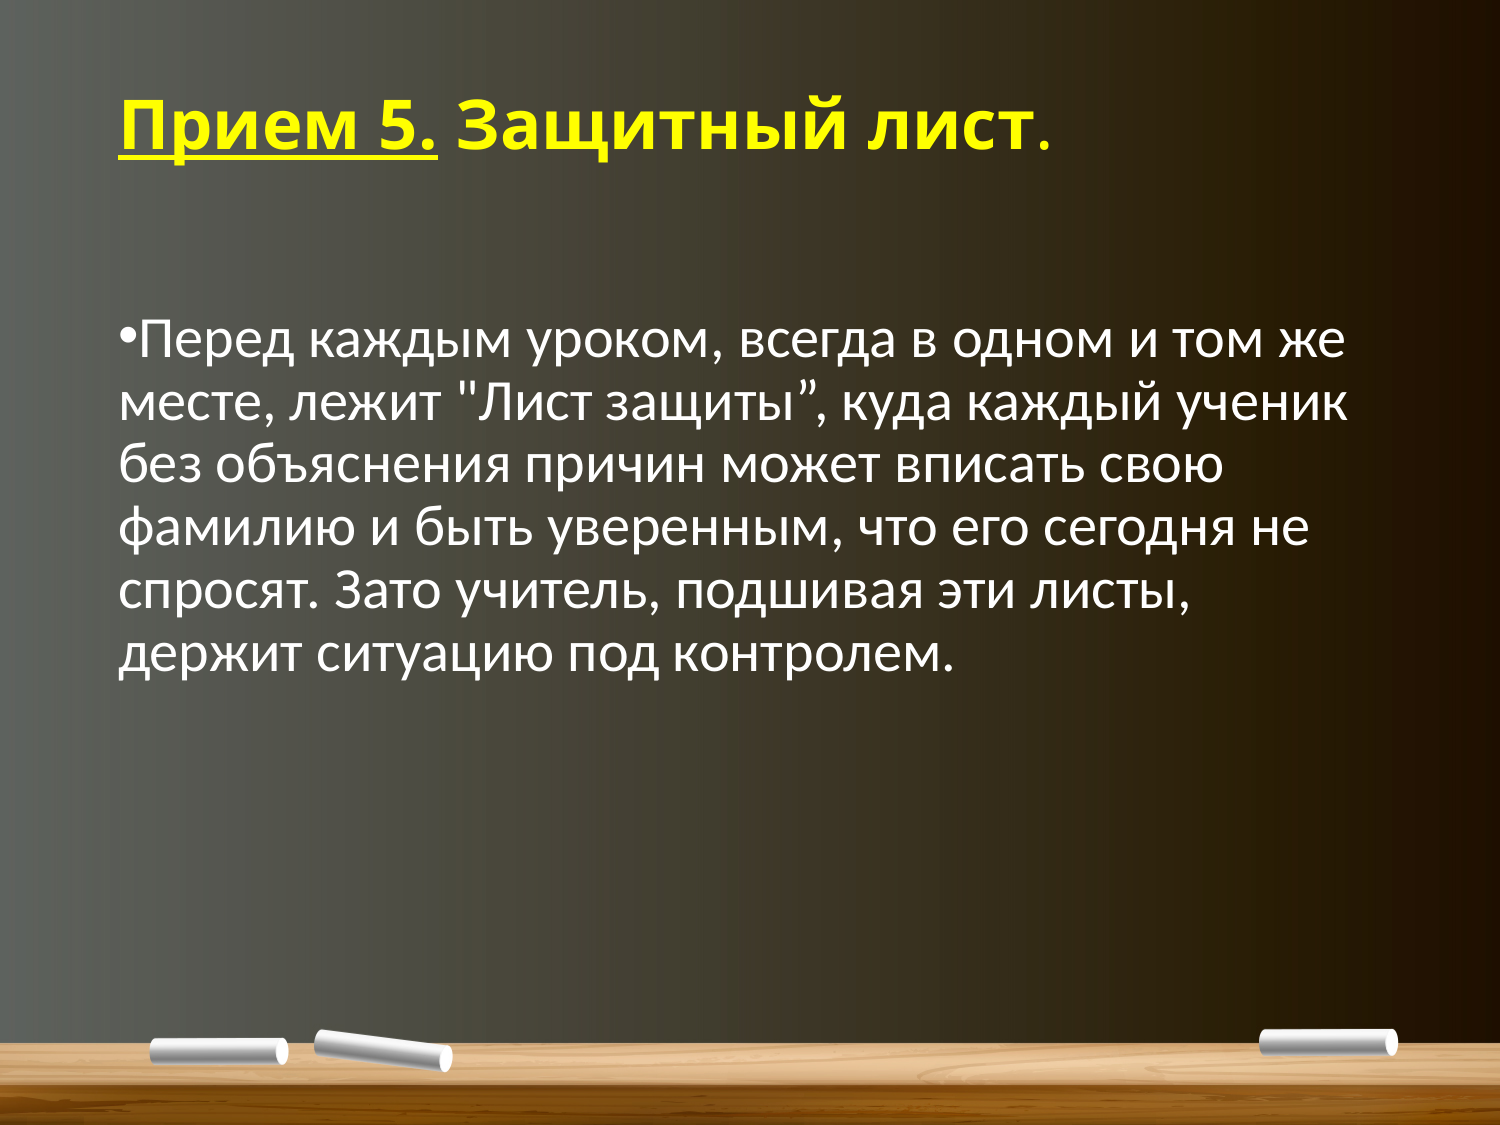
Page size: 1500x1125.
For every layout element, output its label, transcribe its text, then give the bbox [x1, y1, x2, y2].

title Прием 5. Защитный лист. [103, 59, 1397, 278]
list Перед каждым уроком, всегда в одном и том же месте, лежит "Лист защиты”, куда каждый ученик без объяснения причин может вписать свою фамилию и быть уверенным, что его сегодня не спросят. Зато учитель, подшивая эти листы, держит ситуацию под контролем. [103, 299, 1397, 1014]
picture [0, 0, 1500, 1125]
